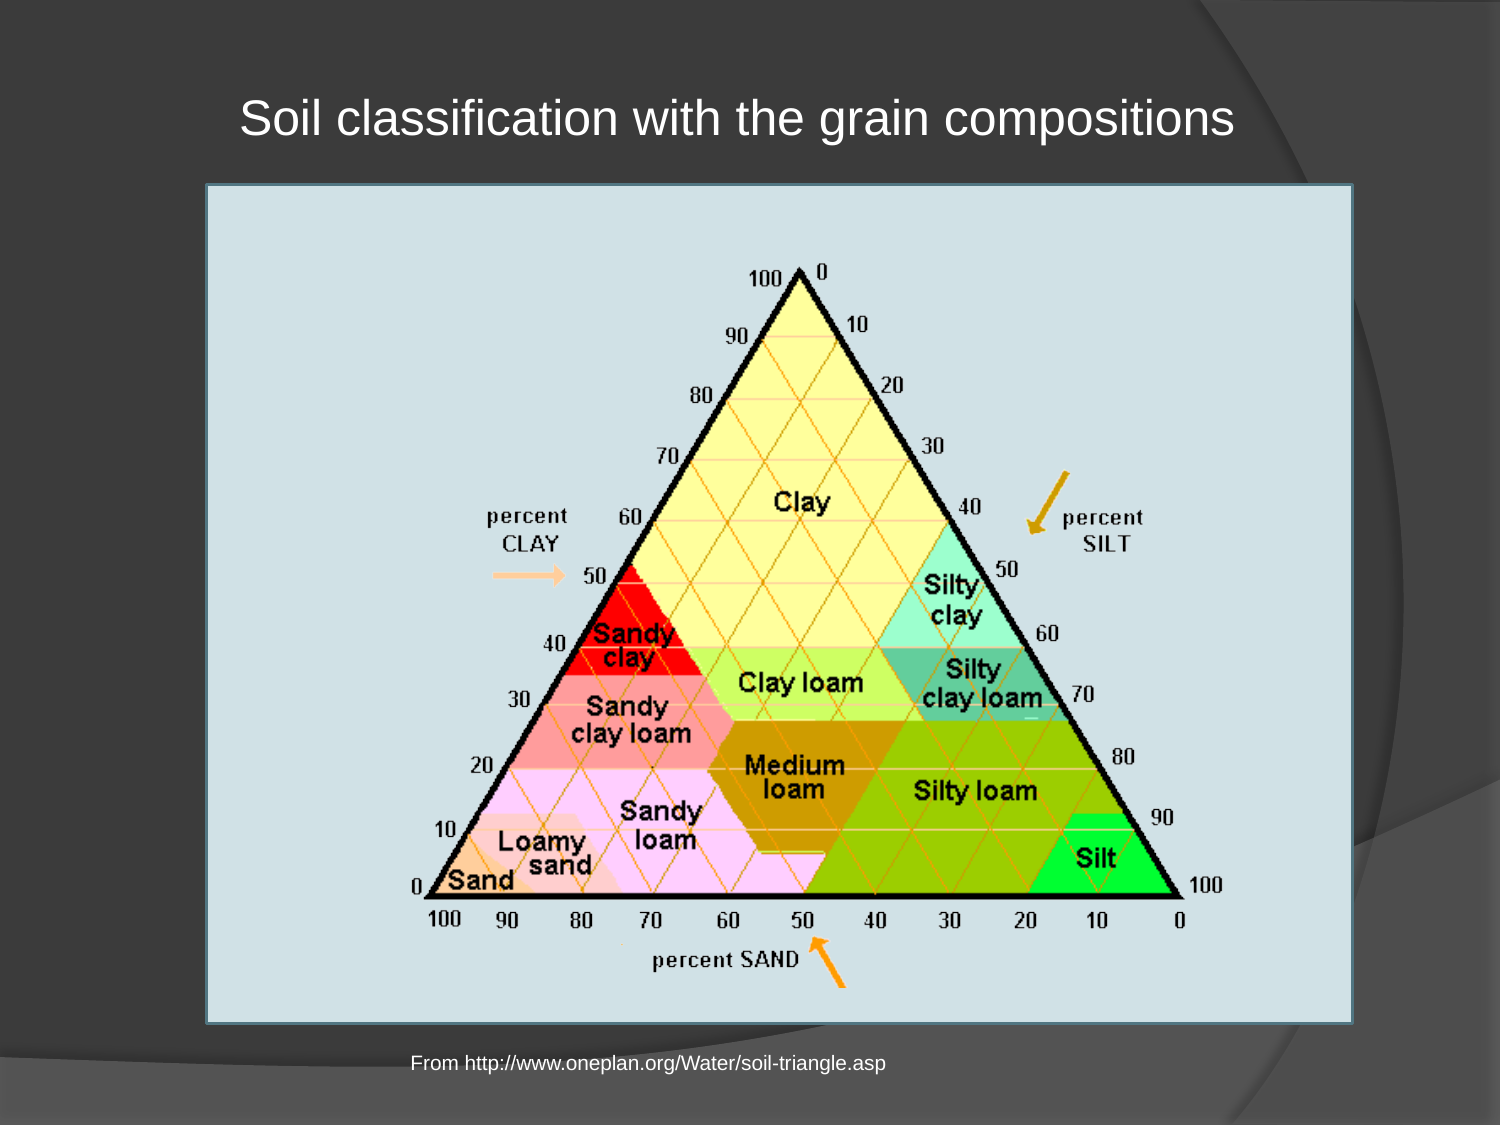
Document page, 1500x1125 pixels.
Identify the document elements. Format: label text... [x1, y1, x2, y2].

text_box [205, 183, 1354, 1025]
text_box Soil classification with the grain compositions [224, 78, 1251, 153]
picture [407, 255, 1232, 988]
text_box From http://www.oneplan.org/Water/soil-triangle.asp [395, 1041, 1146, 1082]
